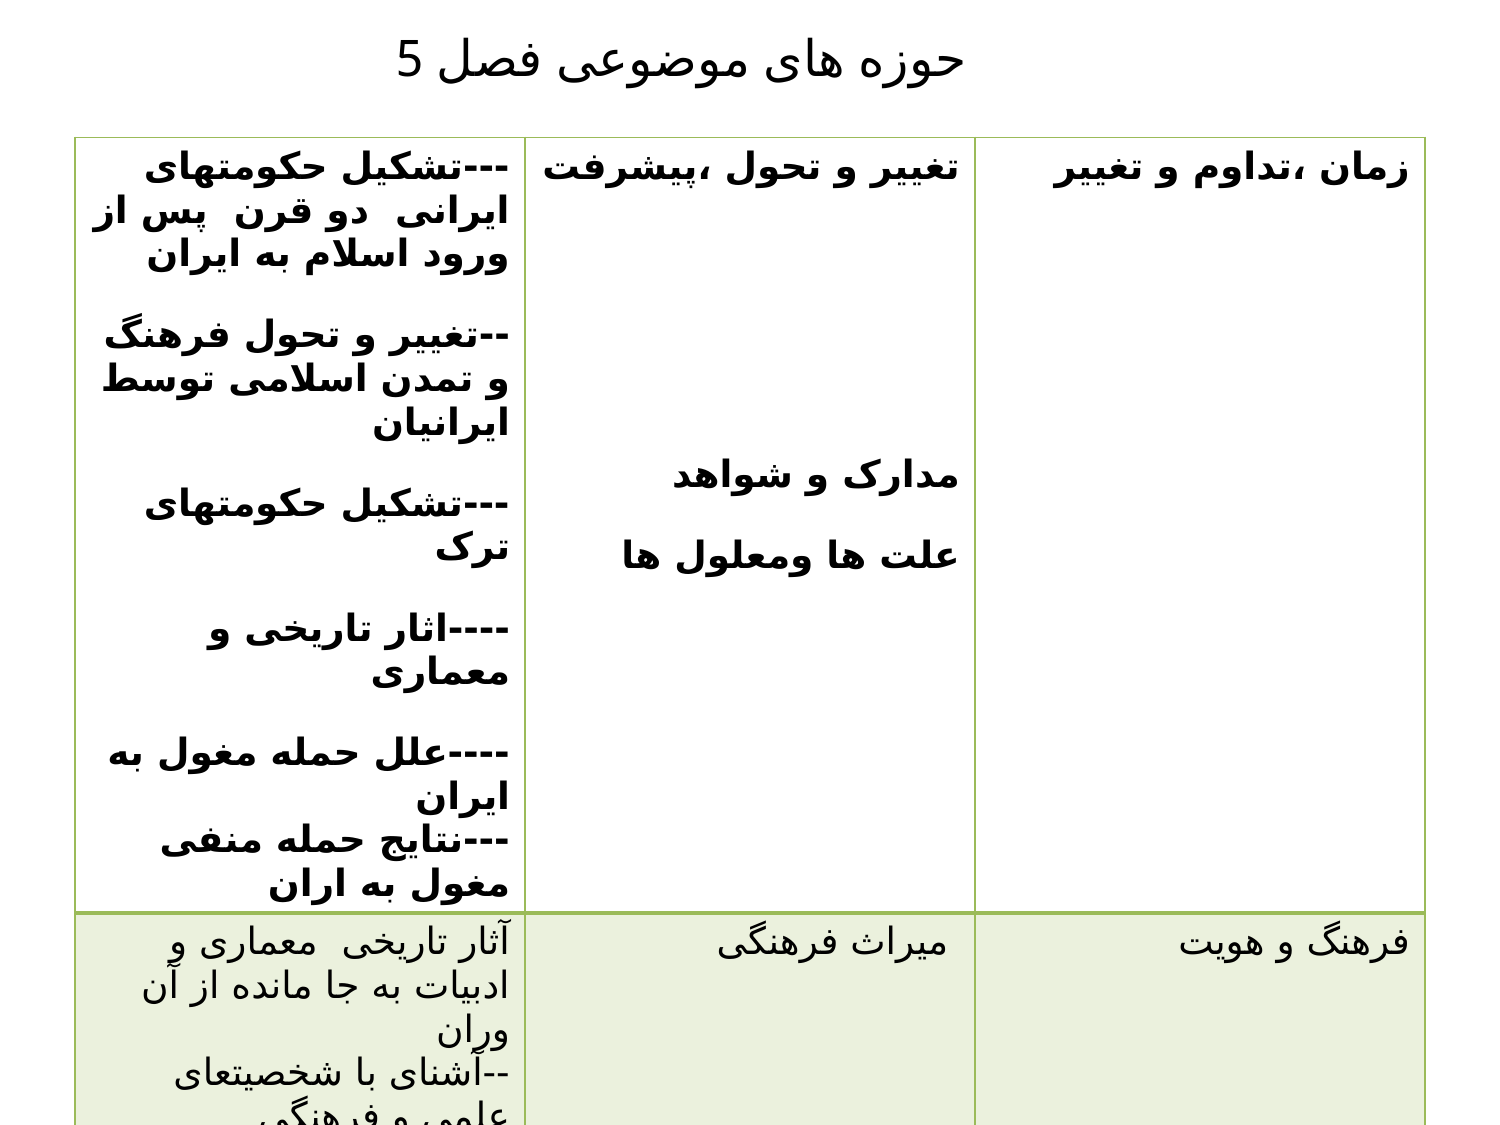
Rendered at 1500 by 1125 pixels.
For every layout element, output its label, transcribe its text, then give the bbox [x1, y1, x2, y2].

table_header زمان ،تداوم و تغییر [976, 138, 1424, 911]
table_cell فرهنگ و هویت [976, 915, 1424, 1125]
title حوزه های موضوعی فصل 5 [362, 0, 1000, 113]
table_cell میراث فرهنگی تعلق و هویت [526, 915, 974, 1125]
table_header ---تشکیل حکومتهای ایرانی دو قرن پس از ورود اسلام به ایران --تغییر و تحول فرهنگ و تمدن اسلامی توسط ایرانیان ---تشکیل حکومتهای ترک ----اثار تاریخی و معماری ----علل حمله مغول به ایران ---نتایج حمله منفی مغول به اران [76, 138, 524, 911]
table_header تغییر و تحول ،پیشرفت مدارک و شواهد علت ها ومعلول ها [526, 138, 974, 911]
table_cell آثار تاریخی معماری و ادبیات به جا مانده از آن وران --آشنای با شخصیتعای علمی و فرهنگی ---نقش وزیران ایرانی و تاثیر فرهنگ ایرانیان بر مغولان [76, 915, 524, 1125]
